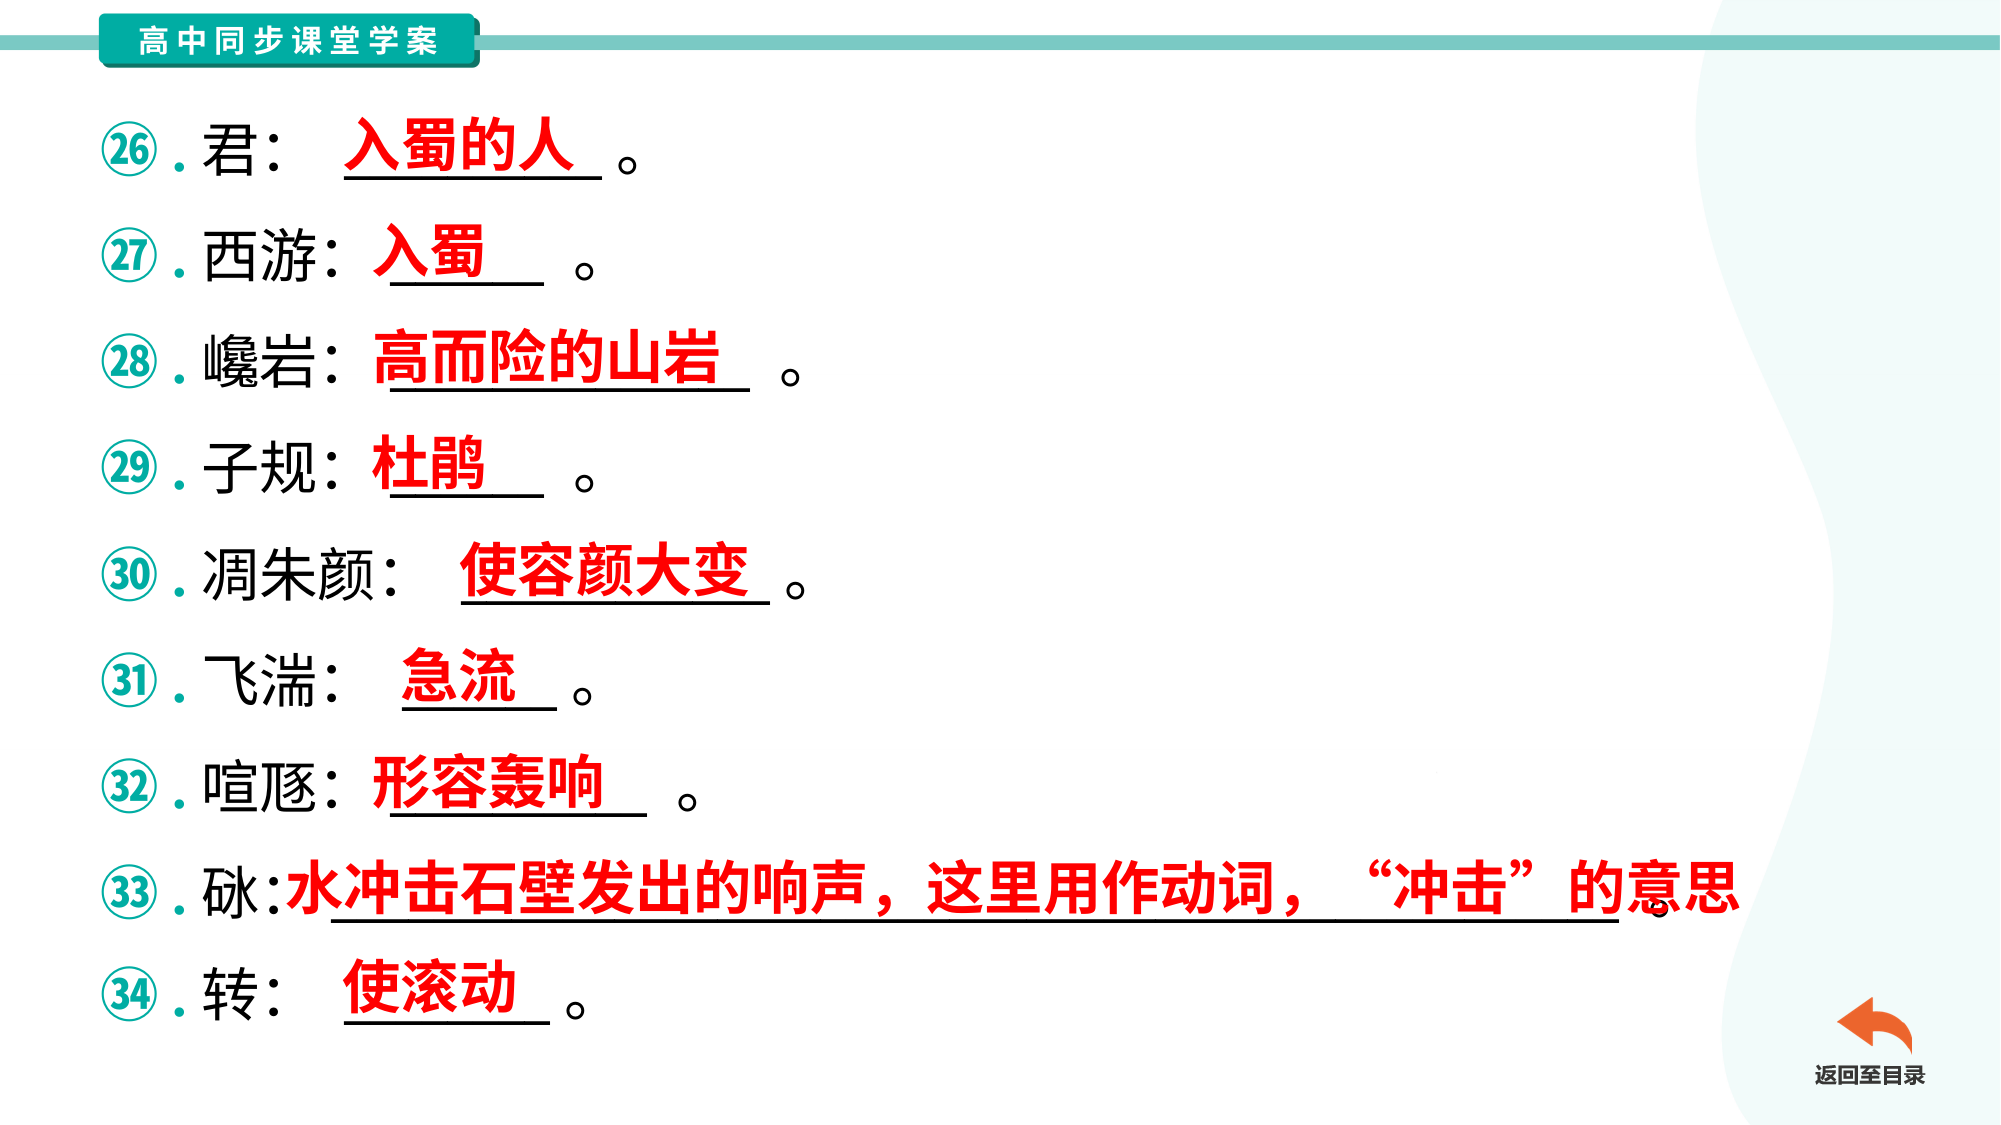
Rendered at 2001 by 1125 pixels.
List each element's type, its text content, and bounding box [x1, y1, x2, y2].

text_box 高而险的山岩 [350, 283, 745, 378]
picture [0, 0, 2000, 1125]
text_box 水冲击石壁发出的响声，这里用作动词，“冲击”的意思 [289, 815, 1739, 910]
text_box 入蜀 [350, 177, 510, 272]
text_box 使滚动 [320, 918, 540, 1009]
text_box 入蜀的人 [320, 71, 598, 166]
text_box 形容轰响 [350, 709, 627, 803]
text_box 使容颜大变 [437, 496, 773, 591]
text_box ㉖.君： __________。 ㉗.西游：______ 。 ㉘.巉岩：______________ 。 ㉙.子规：______ 。 ㉚.凋朱颜： ____________。 ㉛.飞湍： ______。 ㉜.喧豗：__________ 。 ㉝.砯：__________________________________________________ 。 ㉞.转： ________。 [100, 76, 1899, 1018]
text_box 急流 [379, 602, 539, 697]
text_box 杜鹃 [350, 390, 510, 485]
